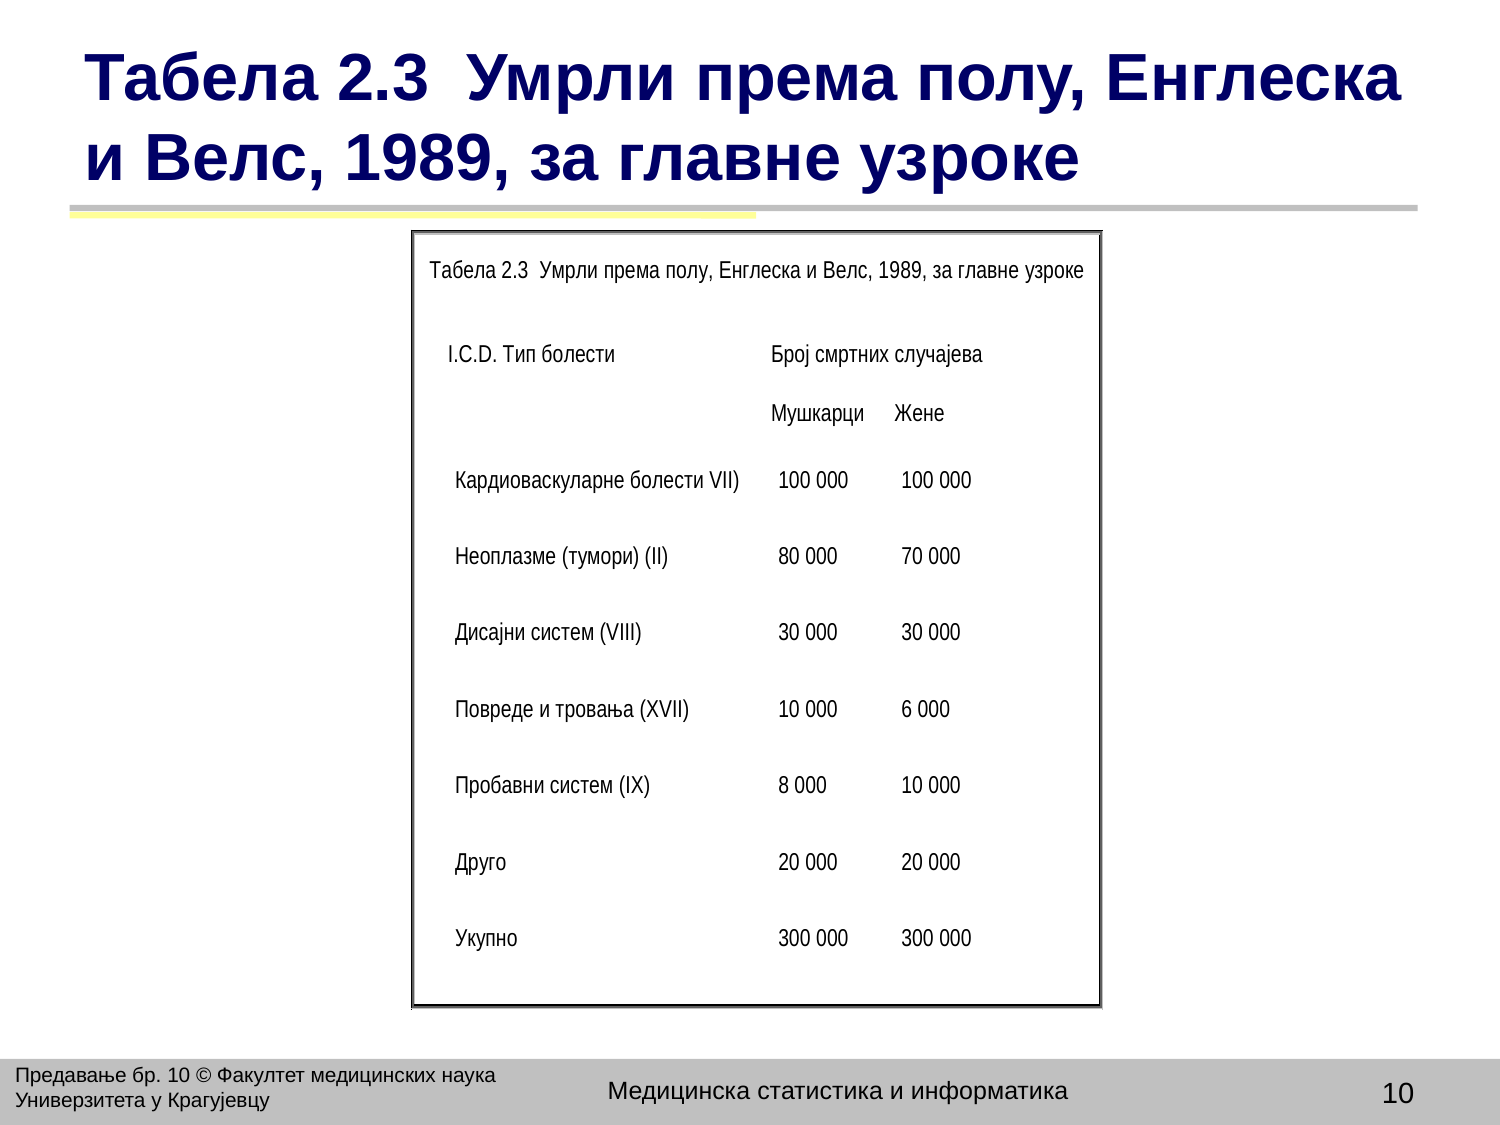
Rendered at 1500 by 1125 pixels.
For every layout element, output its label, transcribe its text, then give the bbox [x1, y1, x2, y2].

slide_number Предавање бр. 10 © Факултет медицинских наука Универзитета у Крагујевцу [0, 1053, 626, 1108]
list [290, 229, 1223, 1053]
slide_number 10 [1175, 1066, 1430, 1125]
footer Медицинска статистика и информатика [512, 1066, 1165, 1125]
title Табела 2.3 Умрли према полу, Енглеска и Велс, 1989, за главне узроке [69, 19, 1426, 208]
